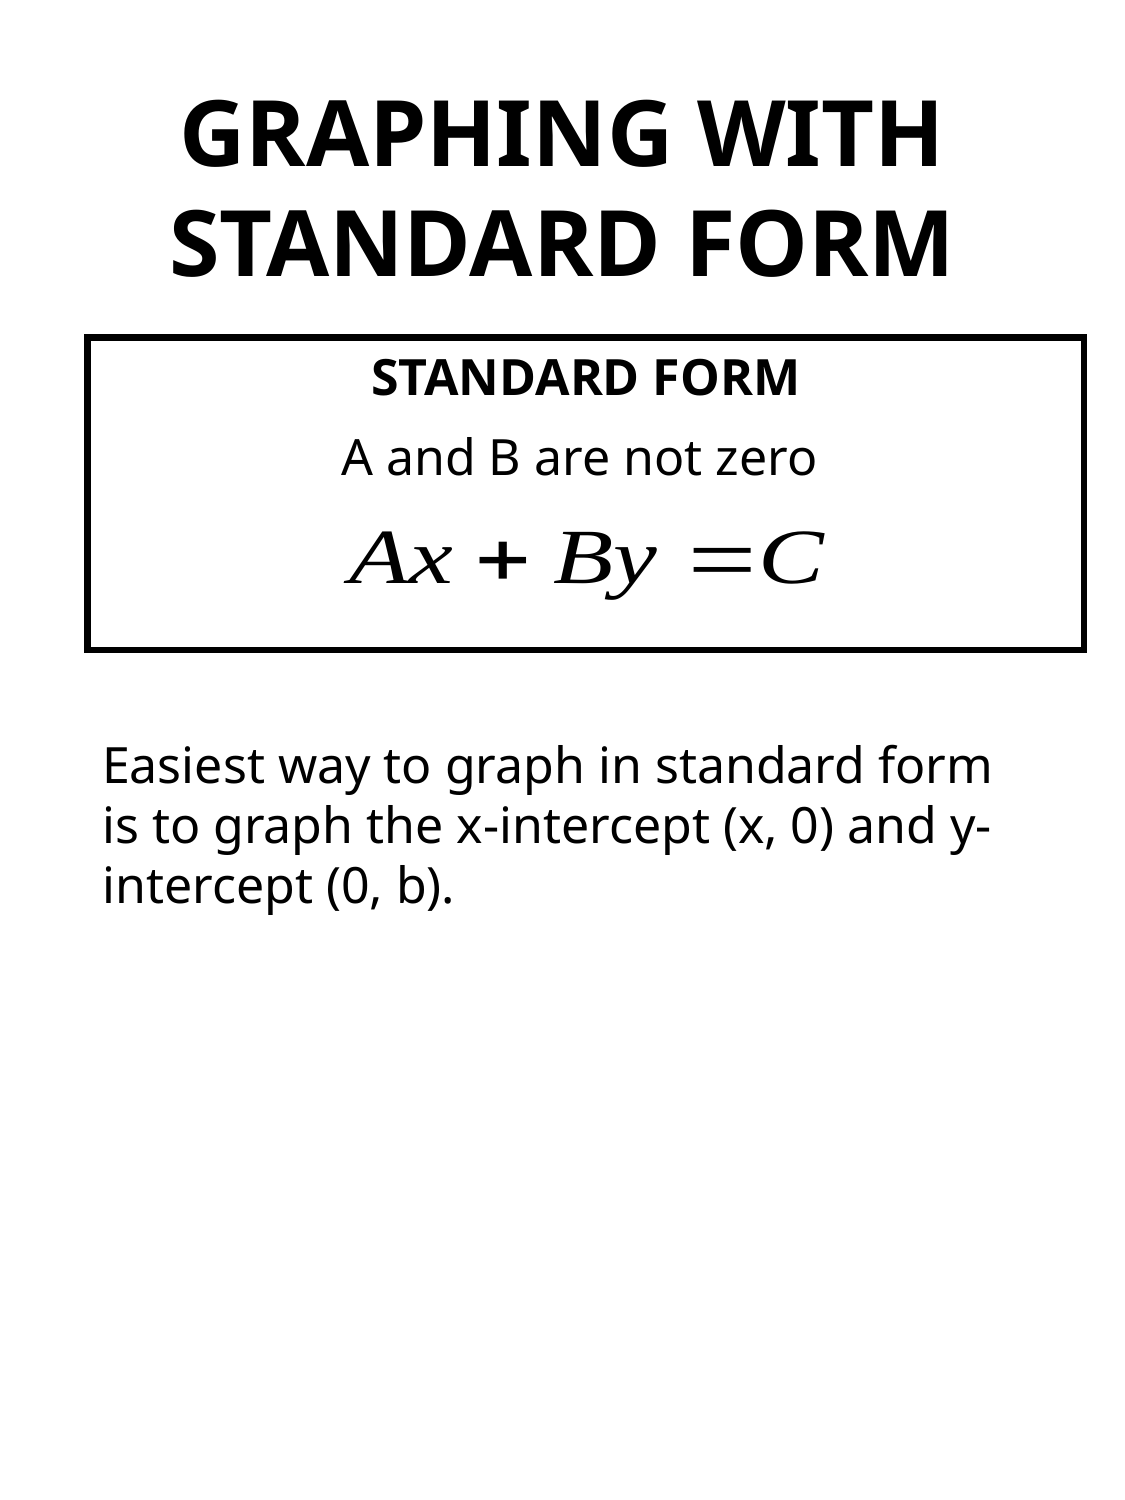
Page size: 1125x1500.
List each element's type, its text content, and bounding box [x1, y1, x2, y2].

text_box STANDARD FORM A and B are not zero [87, 337, 1085, 650]
title GRAPHING WITH STANDARD FORM [56, 60, 1069, 310]
text_box Easiest way to graph in standard form is to graph the x-intercept (x, 0) and y-intercept (0, b). [87, 726, 1029, 922]
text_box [326, 512, 845, 617]
